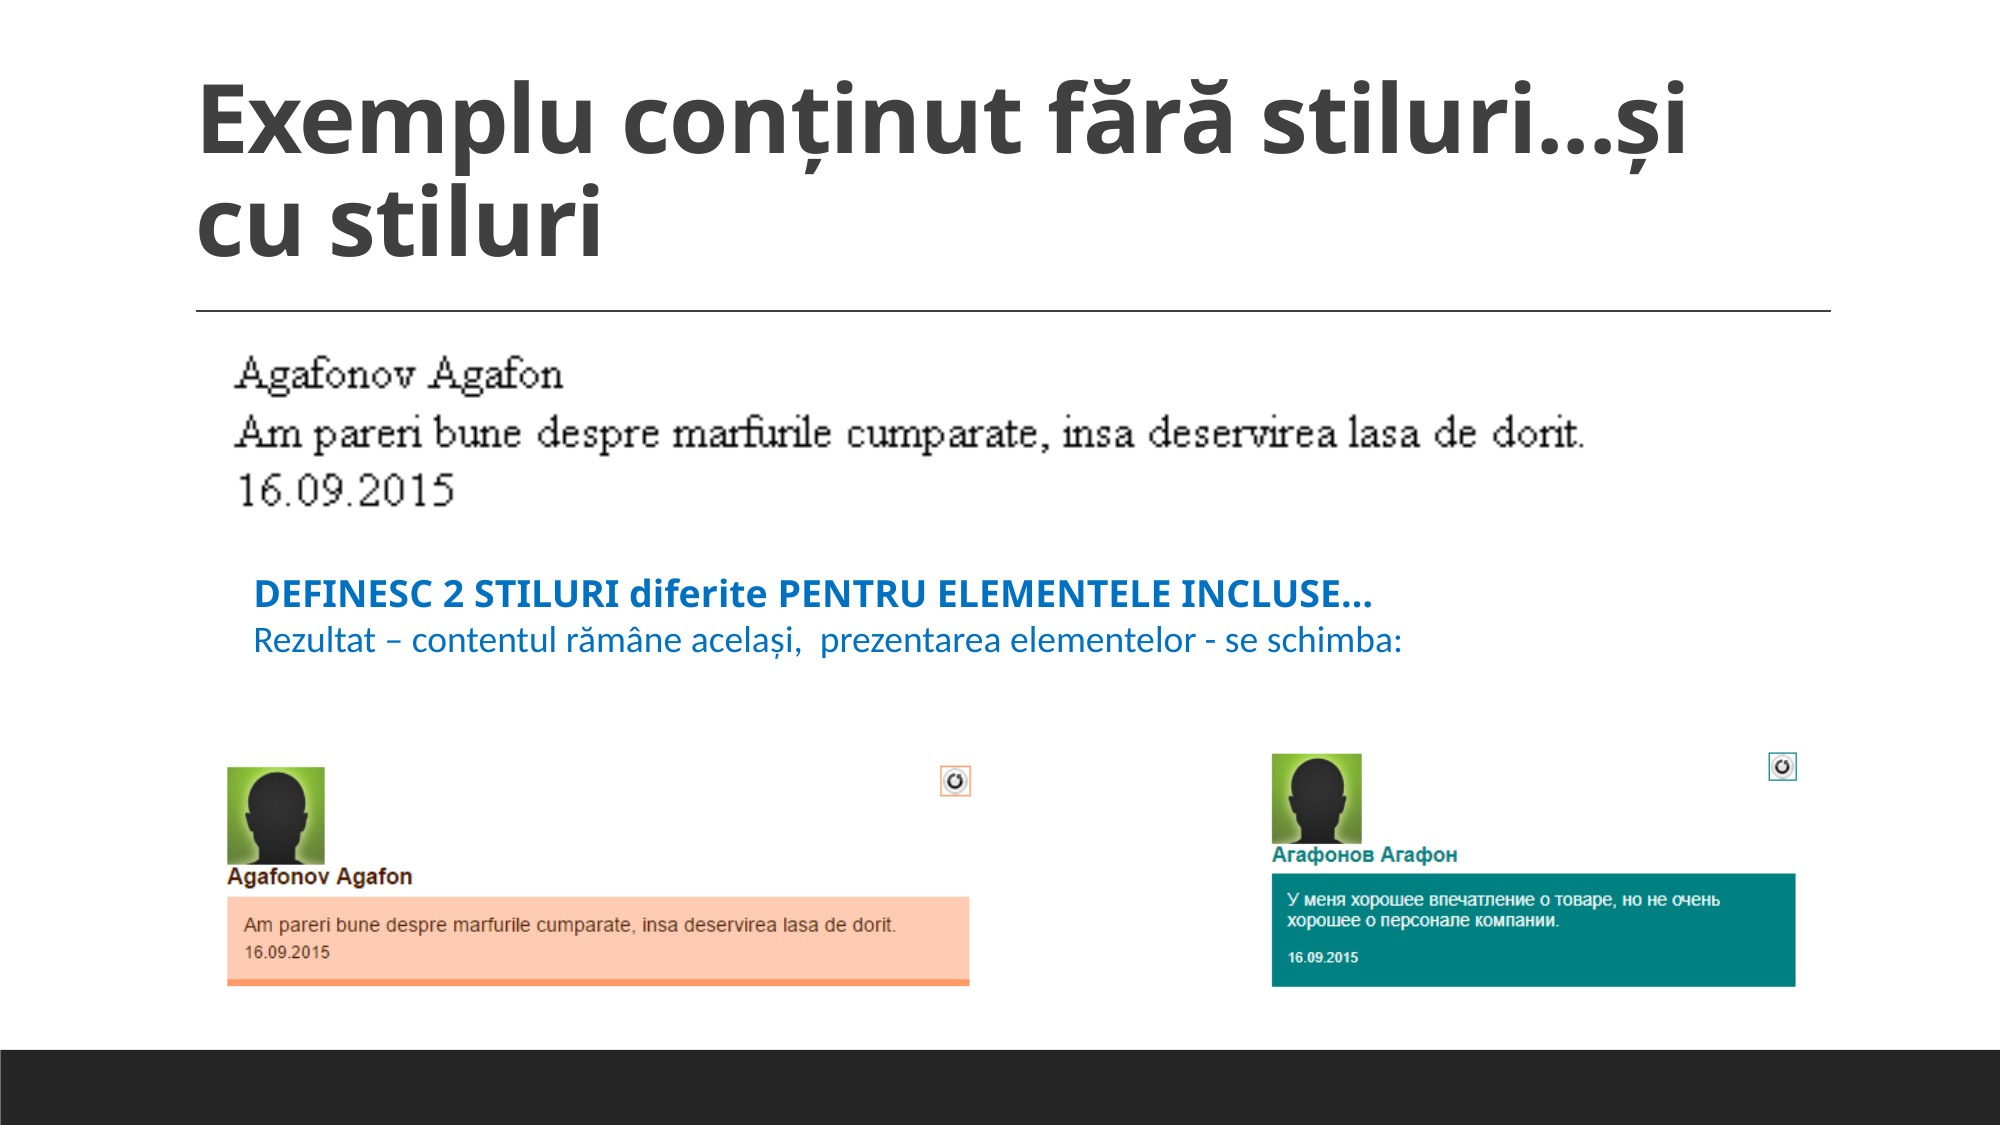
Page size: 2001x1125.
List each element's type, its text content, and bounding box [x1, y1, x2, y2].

picture [194, 737, 986, 1011]
picture [219, 336, 1677, 563]
picture [1248, 723, 1806, 996]
title Exemplu conținut fără stiluri...și cu stiluri [180, 47, 1830, 285]
text_box DEFINESC 2 STILURI diferite PENTRU ELEMENTELE INCLUSE… Rezultat – contentul rămâne acelaşi, prezentarea elementelor - se schimba: [238, 571, 1524, 668]
